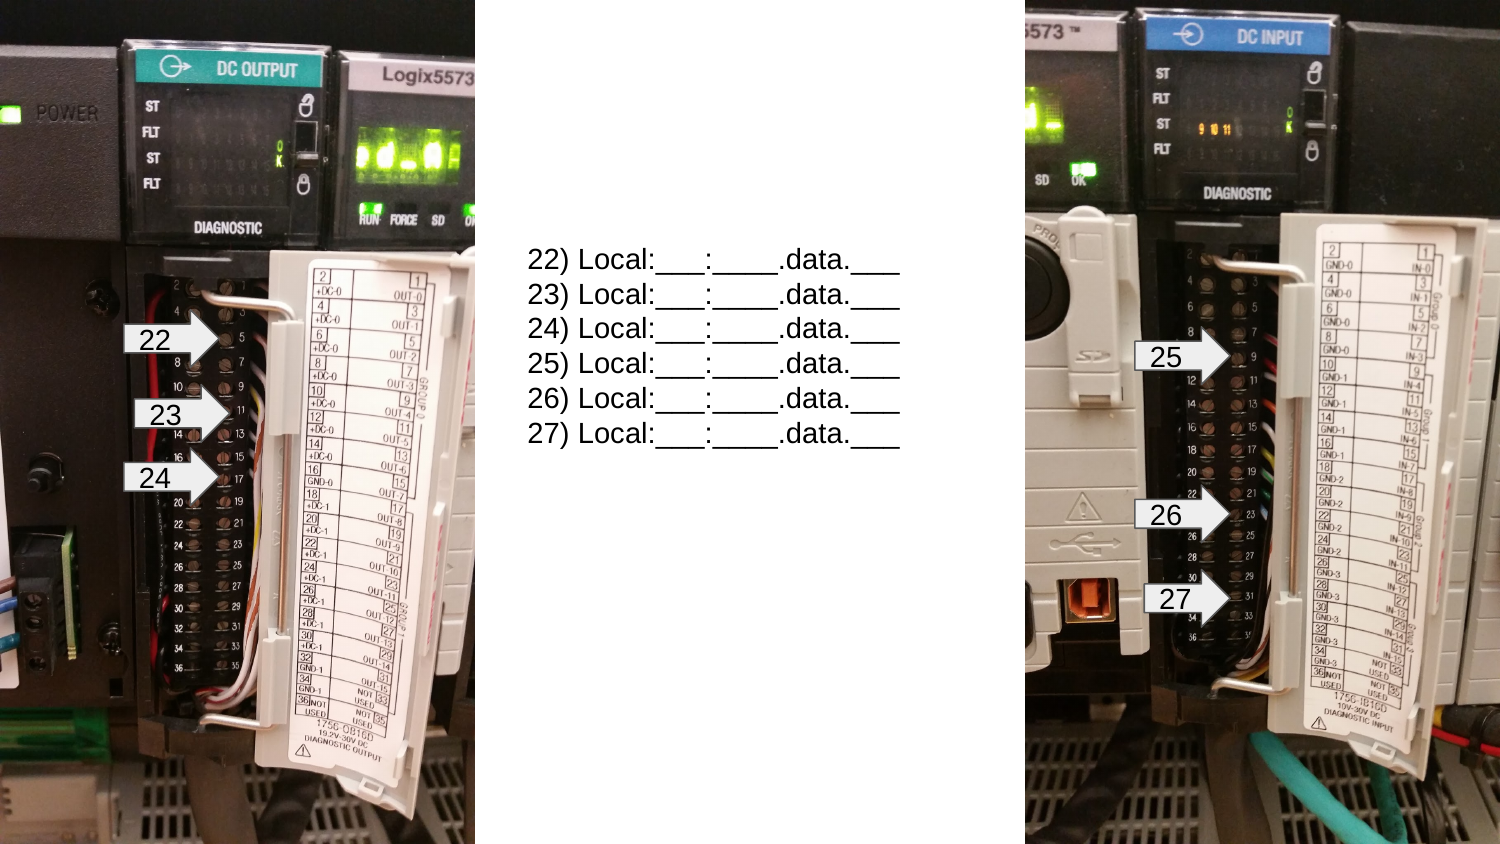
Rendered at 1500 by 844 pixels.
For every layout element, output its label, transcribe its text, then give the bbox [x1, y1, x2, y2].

text_box 22) Local:___:____.data.___ 23) Local:___:____.data.___ 24) Local:___:____.data.___ 25) Local:___:____.data.___ 26) Local:___:____.data.___ 27) Local:___:____.data.___ [512, 224, 963, 747]
picture [0, 0, 475, 844]
picture [1025, 0, 1500, 844]
